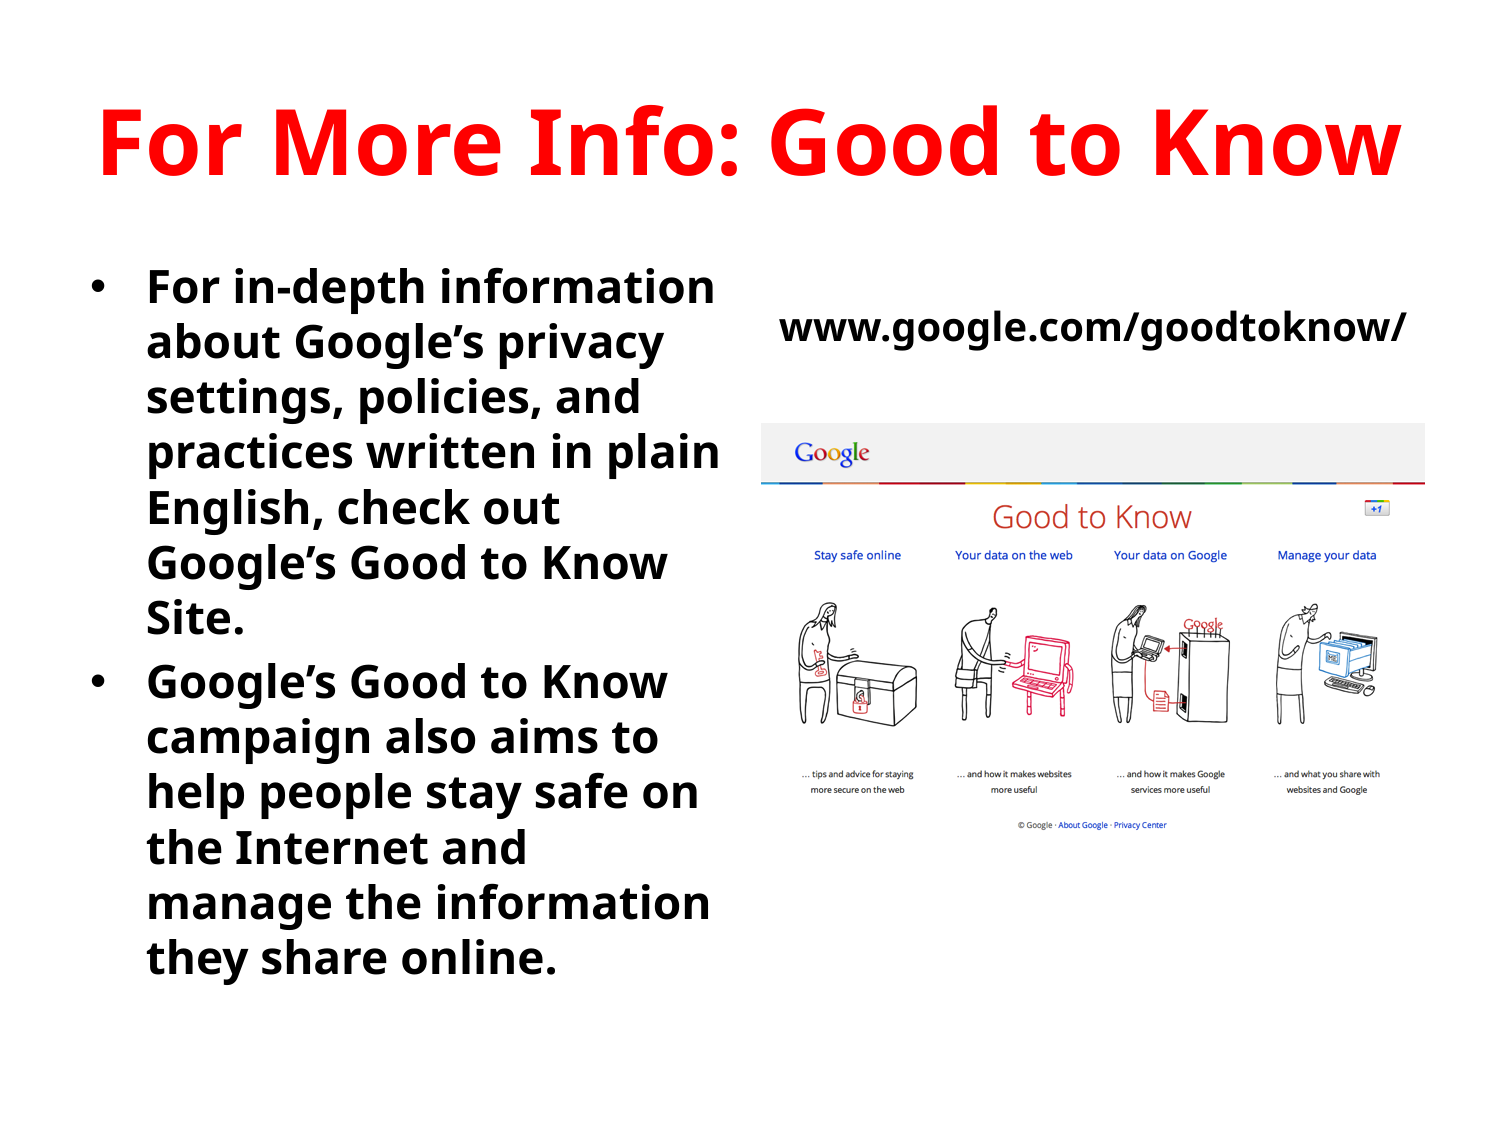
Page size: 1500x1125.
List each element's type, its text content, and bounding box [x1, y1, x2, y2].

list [761, 356, 1426, 1006]
list For in-depth information about Google’s privacy settings, policies, and practices written in plain English, check out Google’s Good to Know Site. Google’s Good to Know campaign also aims to help people stay safe on the Internet and manage the information they share online. [75, 249, 738, 1005]
title For More Info: Good to Know [75, 45, 1425, 233]
list www.google.com/goodtoknow/ [761, 251, 1425, 356]
